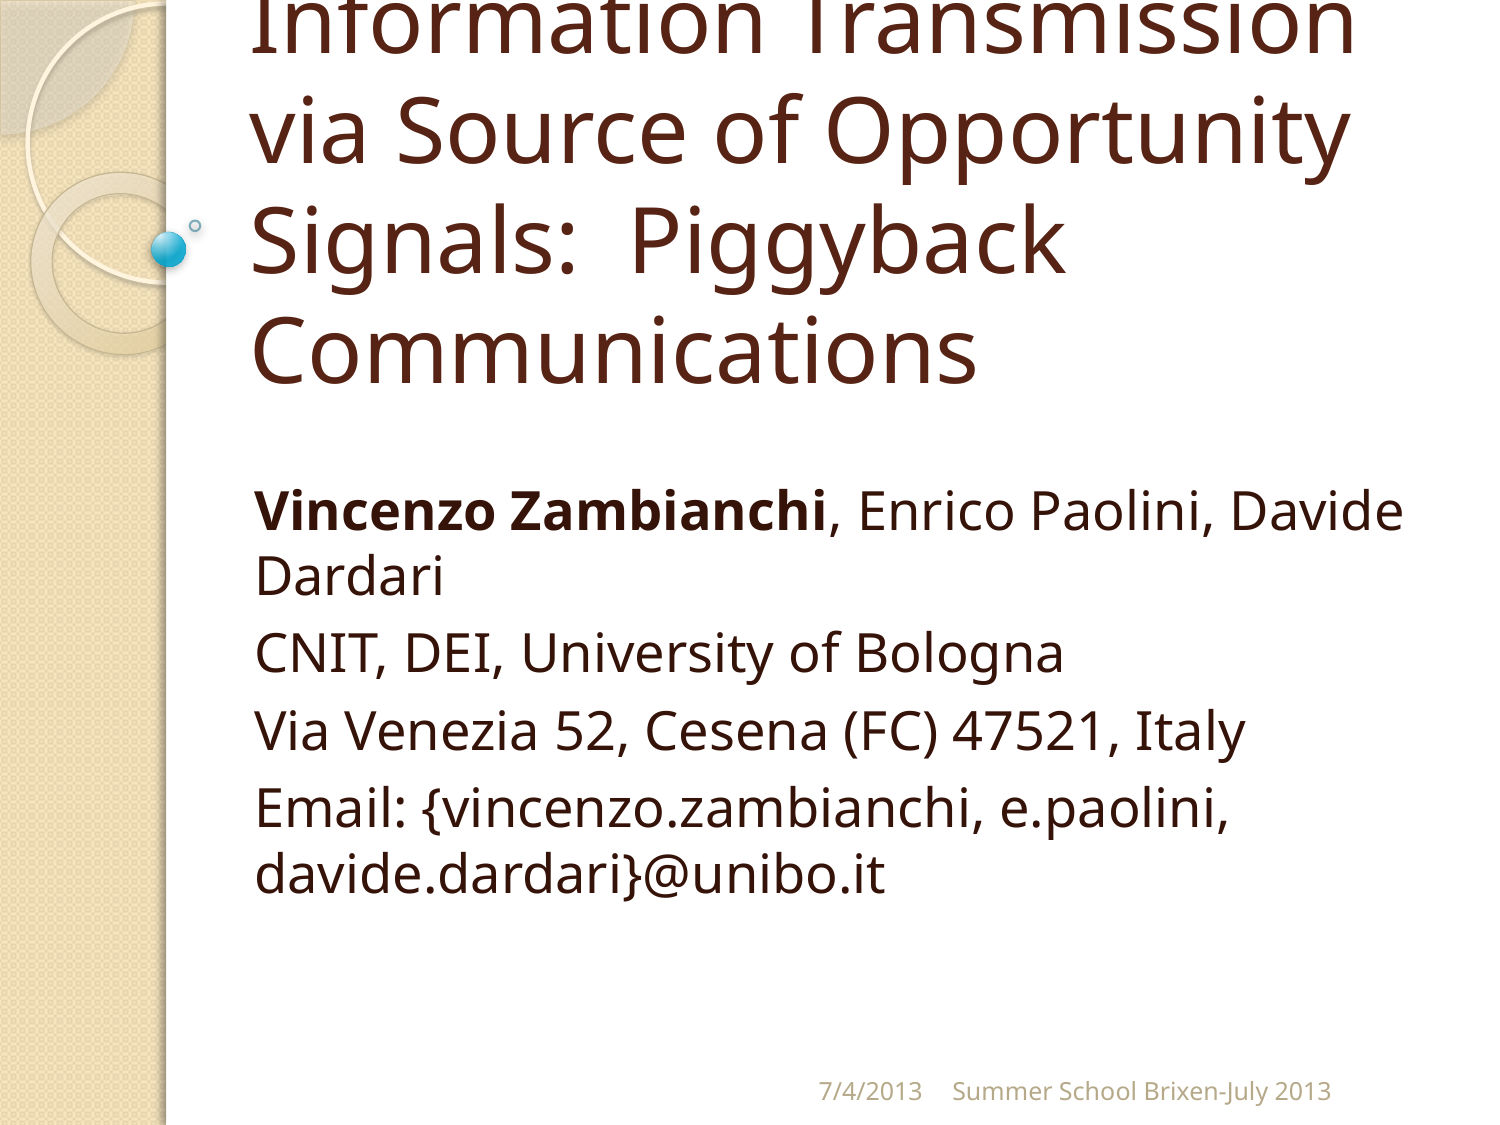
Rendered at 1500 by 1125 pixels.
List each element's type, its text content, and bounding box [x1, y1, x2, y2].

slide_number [587, 1034, 937, 1113]
footer Summer School Brixen-July 2013 [937, 1034, 1413, 1113]
subtitle Vincenzo Zambianchi, Enrico Paolini, Davide Dardari CNIT, DEI, University of Bologna Via Venezia 52, Cesena (FC) 47521, Italy Email: {vincenzo.zambianchi, e.paolini, davide.dardari}@unibo.it [234, 475, 1450, 988]
title Information Transmission via Source of Opportunity Signals: Piggyback Communications [234, 167, 1450, 409]
